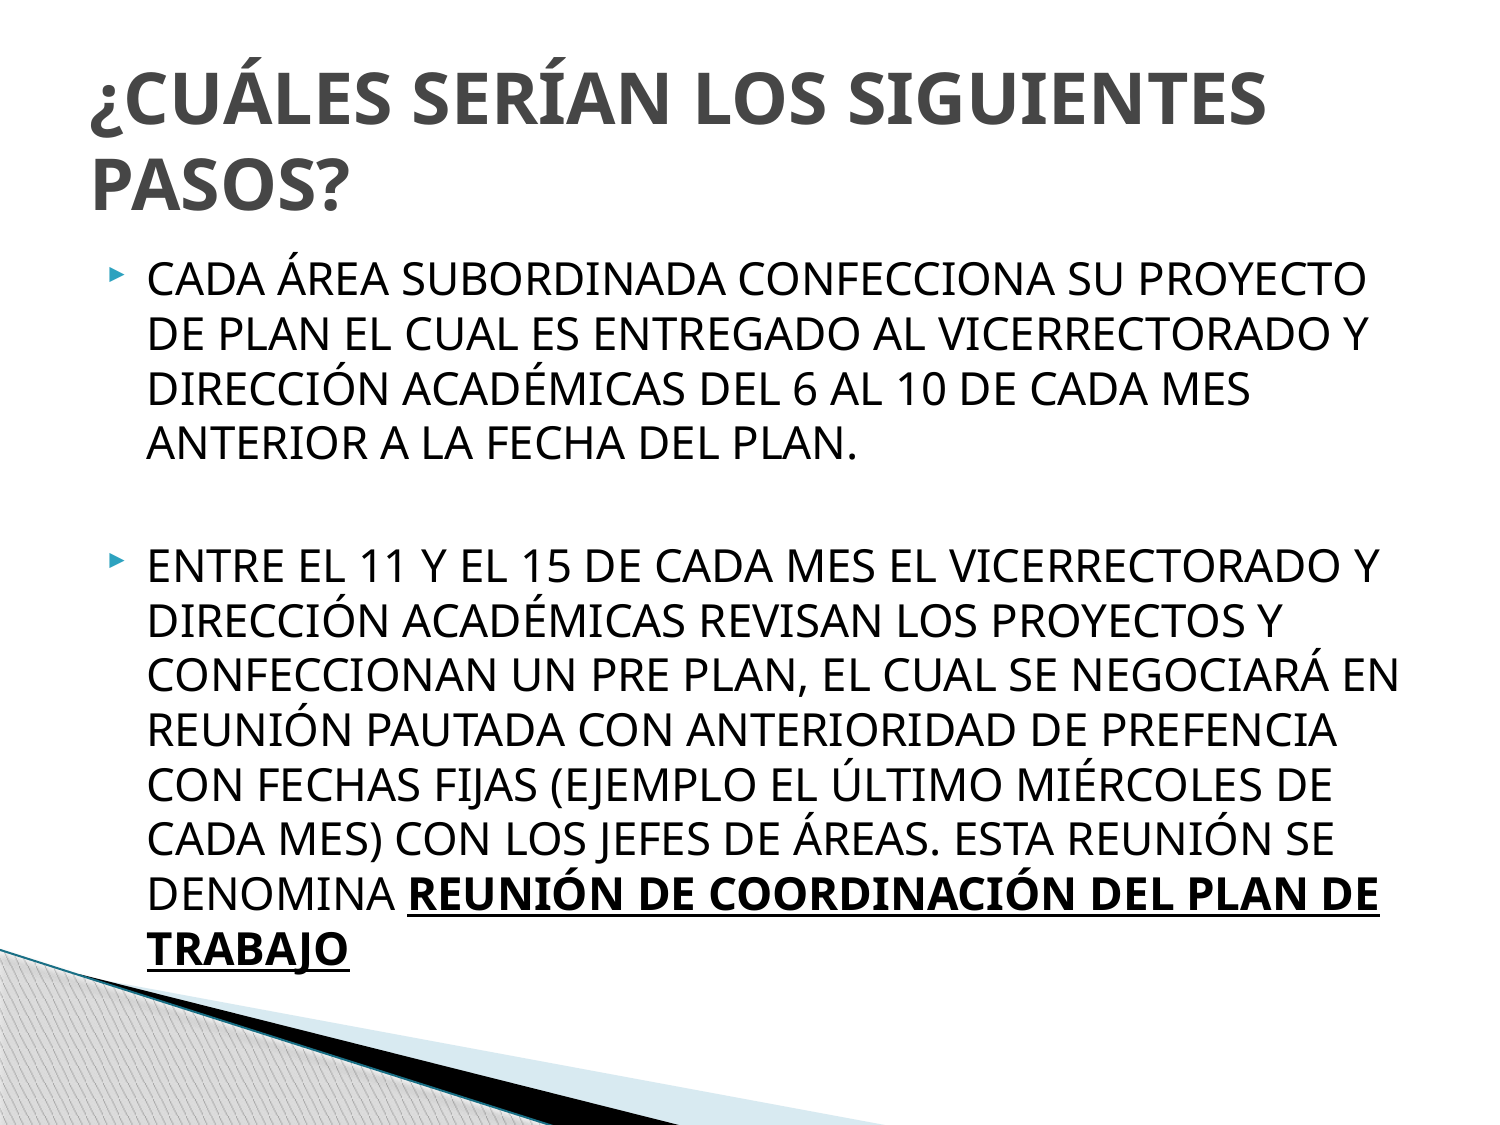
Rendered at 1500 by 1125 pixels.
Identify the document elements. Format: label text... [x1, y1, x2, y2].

title ¿CUÁLES SERÍAN LOS SIGUIENTES PASOS? [75, 45, 1425, 233]
list CADA ÁREA SUBORDINADA CONFECCIONA SU PROYECTO DE PLAN EL CUAL ES ENTREGADO AL VICERRECTORADO Y DIRECCIÓN ACADÉMICAS DEL 6 AL 10 DE CADA MES ANTERIOR A LA FECHA DEL PLAN. ENTRE EL 11 Y EL 15 DE CADA MES EL VICERRECTORADO Y DIRECCIÓN ACADÉMICAS REVISAN LOS PROYECTOS Y CONFECCIONAN UN PRE PLAN, EL CUAL SE NEGOCIARÁ EN REUNIÓN PAUTADA CON ANTERIORIDAD DE PREFENCIA CON FECHAS FIJAS (EJEMPLO EL ÚLTIMO MIÉRCOLES DE CADA MES) CON LOS JEFES DE ÁREAS. ESTA REUNIÓN SE DENOMINA REUNIÓN DE COORDINACIÓN DEL PLAN DE TRABAJO [75, 243, 1425, 986]
